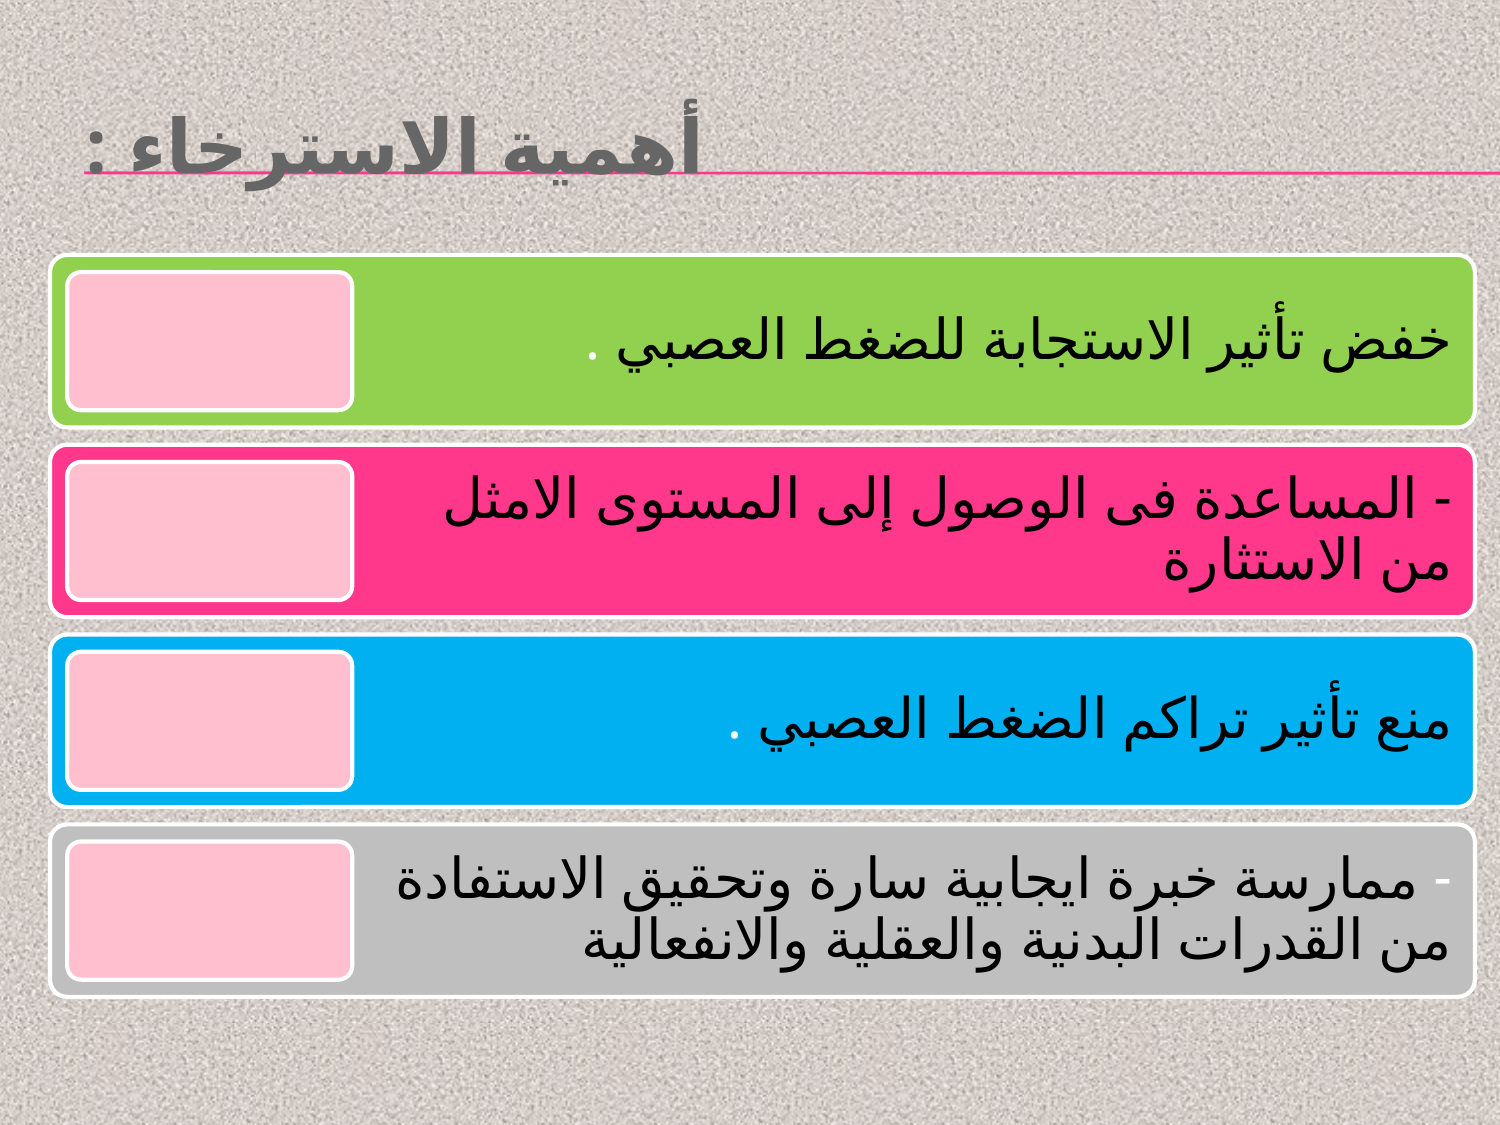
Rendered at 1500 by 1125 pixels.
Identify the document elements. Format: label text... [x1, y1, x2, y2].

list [49, 254, 1476, 998]
title أهمية الاسترخاء : [50, 75, 1475, 213]
